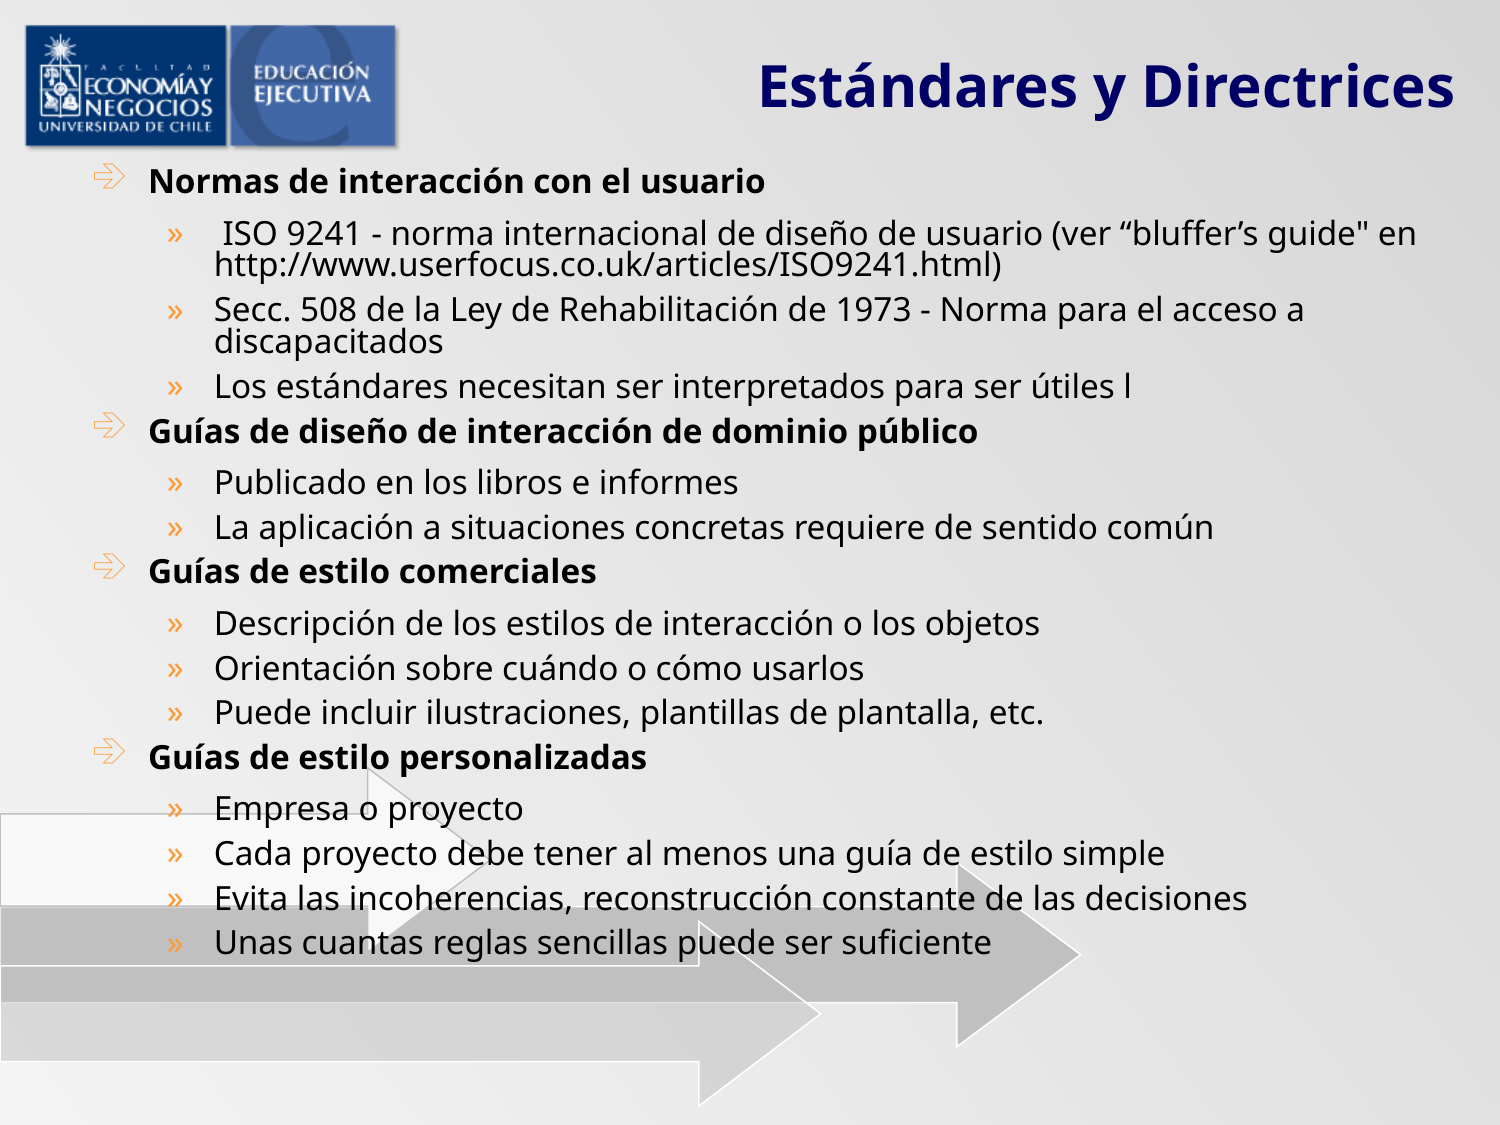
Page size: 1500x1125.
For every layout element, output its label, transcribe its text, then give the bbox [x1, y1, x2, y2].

list Normas de interacción con el usuario ISO 9241 - norma internacional de diseño de usuario (ver “bluffer’s guide" en http://www.userfocus.co.uk/articles/ISO9241.html) Secc. 508 de la Ley de Rehabilitación de 1973 - Norma para el acceso a discapacitados Los estándares necesitan ser interpretados para ser útiles l Guías de diseño de interacción de dominio público Publicado en los libros e informes La aplicación a situaciones concretas requiere de sentido común Guías de estilo comerciales Descripción de los estilos de interacción o los objetos Orientación sobre cuándo o cómo usarlos Puede incluir ilustraciones, plantillas de plantalla, etc. Guías de estilo personalizadas Empresa o proyecto Cada proyecto debe tener al menos una guía de estilo simple Evita las incoherencias, reconstrucción constante de las decisiones Unas cuantas reglas sencillas puede ser suficiente [76, 160, 1471, 977]
picture [0, 0, 1500, 1125]
title Estándares y Directrices [395, 18, 1471, 150]
